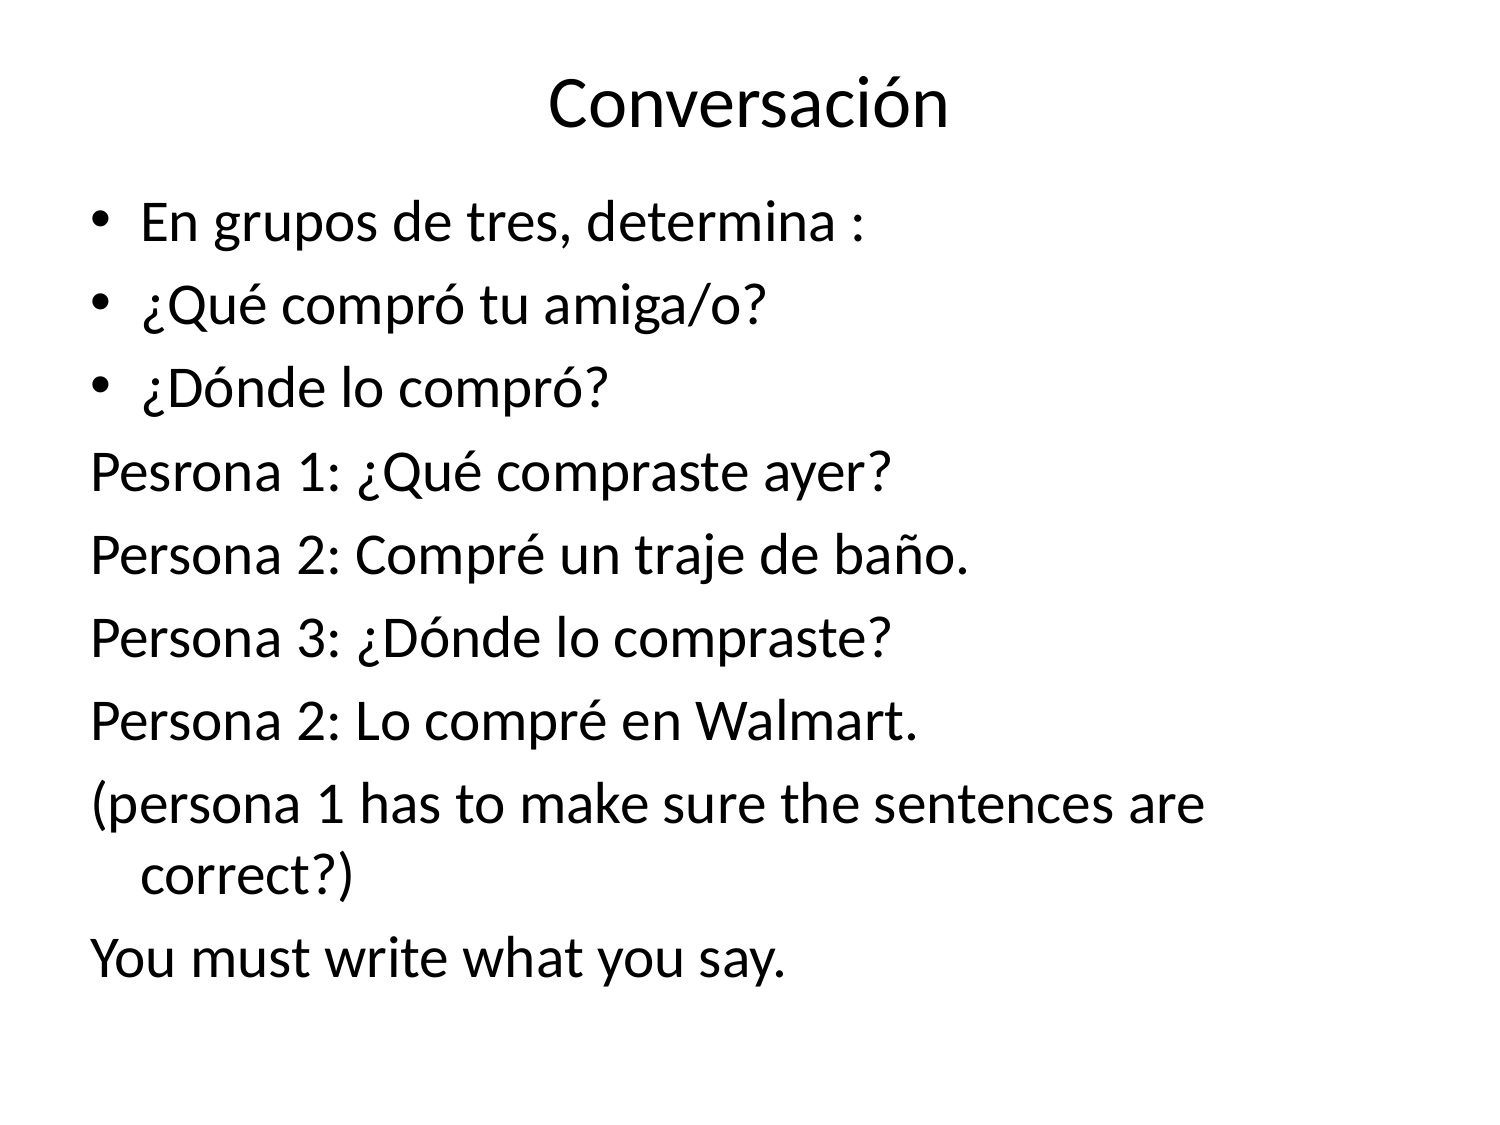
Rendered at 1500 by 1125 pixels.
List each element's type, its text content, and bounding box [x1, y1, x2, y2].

title Conversación [75, 45, 1425, 150]
list En grupos de tres, determina : ¿Qué compró tu amiga/o? ¿Dónde lo compró? Pesrona 1: ¿Qué compraste ayer? Persona 2: Compré un traje de baño. Persona 3: ¿Dónde lo compraste? Persona 2: Lo compré en Walmart. (persona 1 has to make sure the sentences are correct?) You must write what you say. [75, 174, 1425, 1005]
